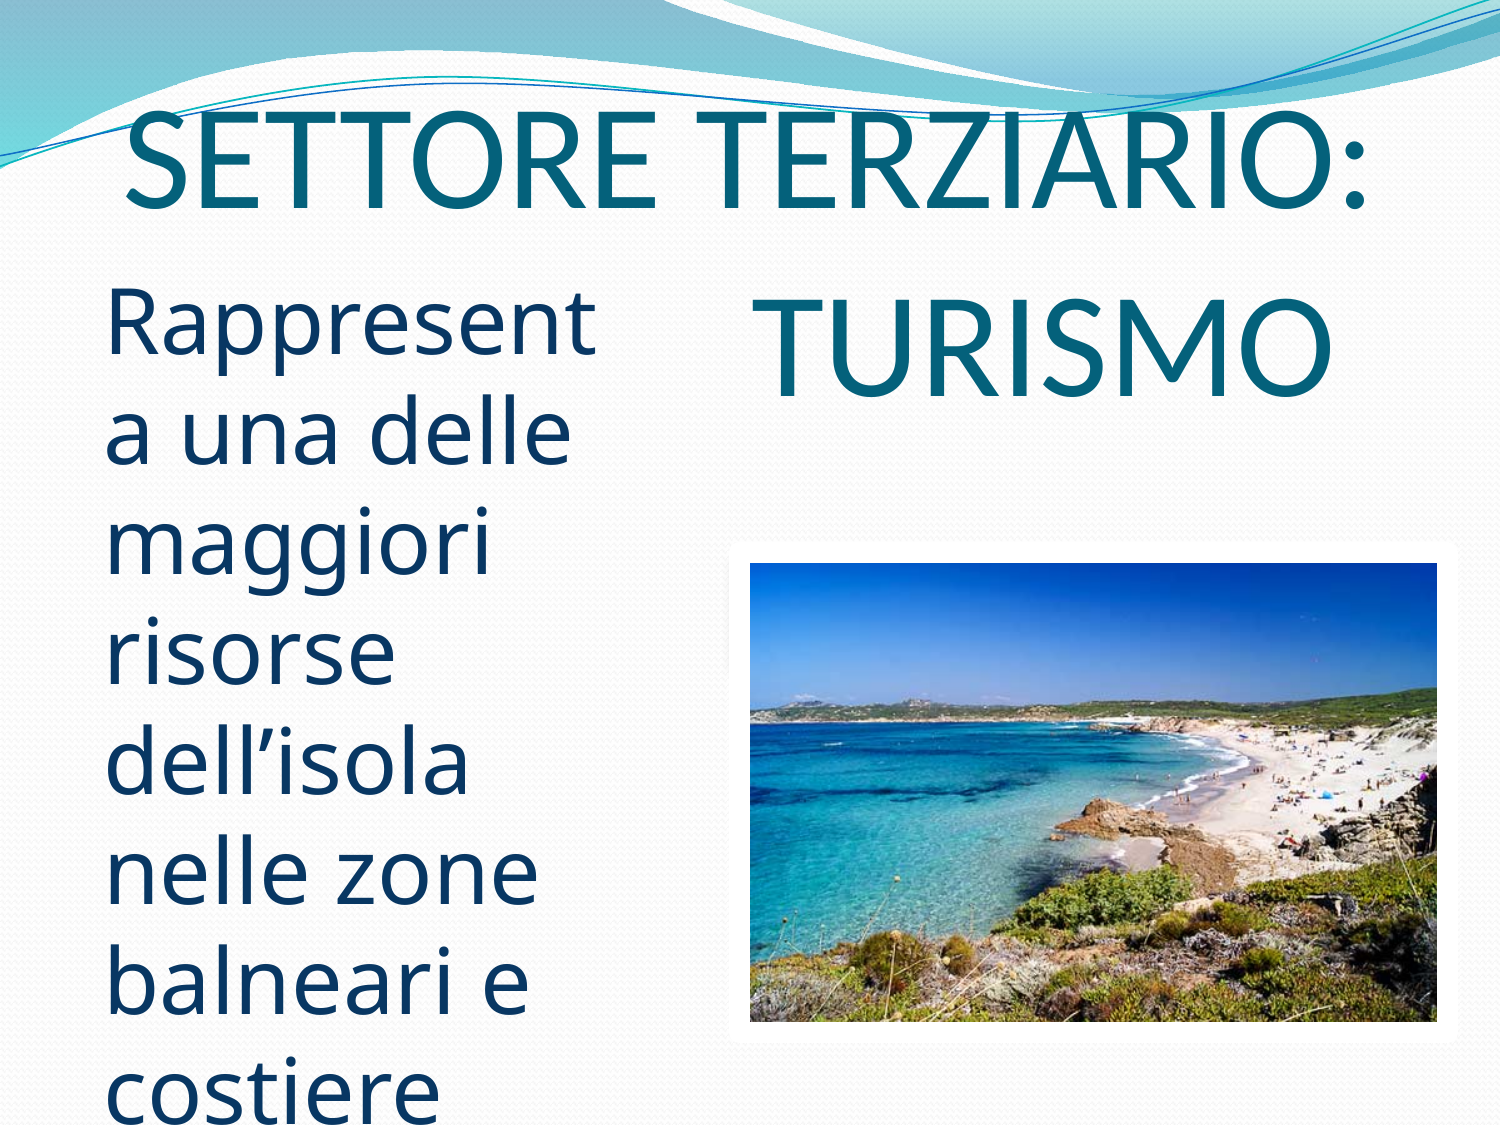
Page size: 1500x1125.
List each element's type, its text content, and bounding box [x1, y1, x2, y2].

text_box TURISMO [634, 238, 1438, 434]
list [749, 562, 1438, 1023]
title SETTORE TERZIARIO: [0, 78, 1500, 239]
list Rappresenta una delle maggiori risorse dell’isola nelle zone balneari e costiere [100, 255, 638, 977]
